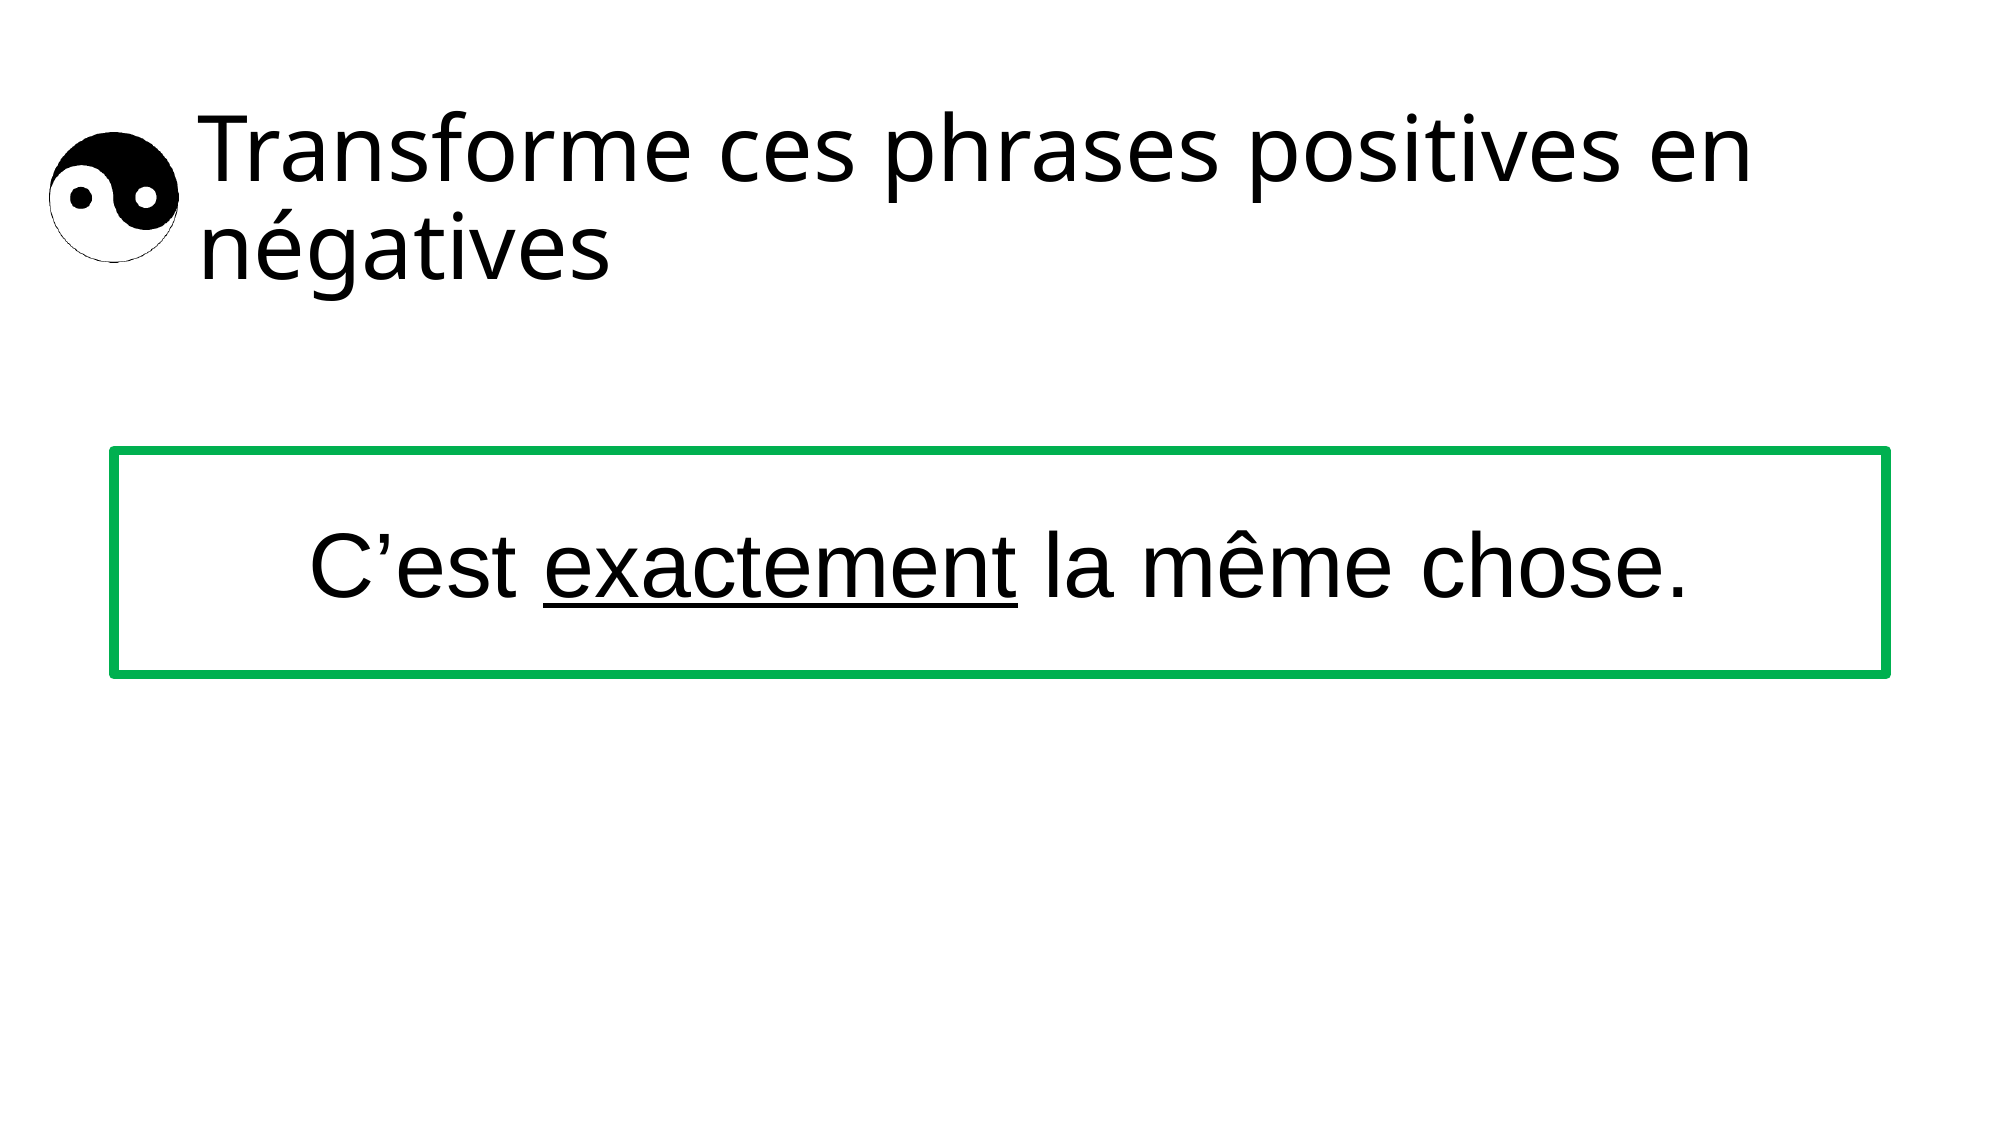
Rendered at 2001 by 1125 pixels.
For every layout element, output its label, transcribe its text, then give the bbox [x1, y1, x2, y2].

list C’est exactement la même chose. [114, 450, 1886, 675]
picture [45, 129, 182, 266]
title Transforme ces phrases positives en négatives [182, 135, 1954, 267]
